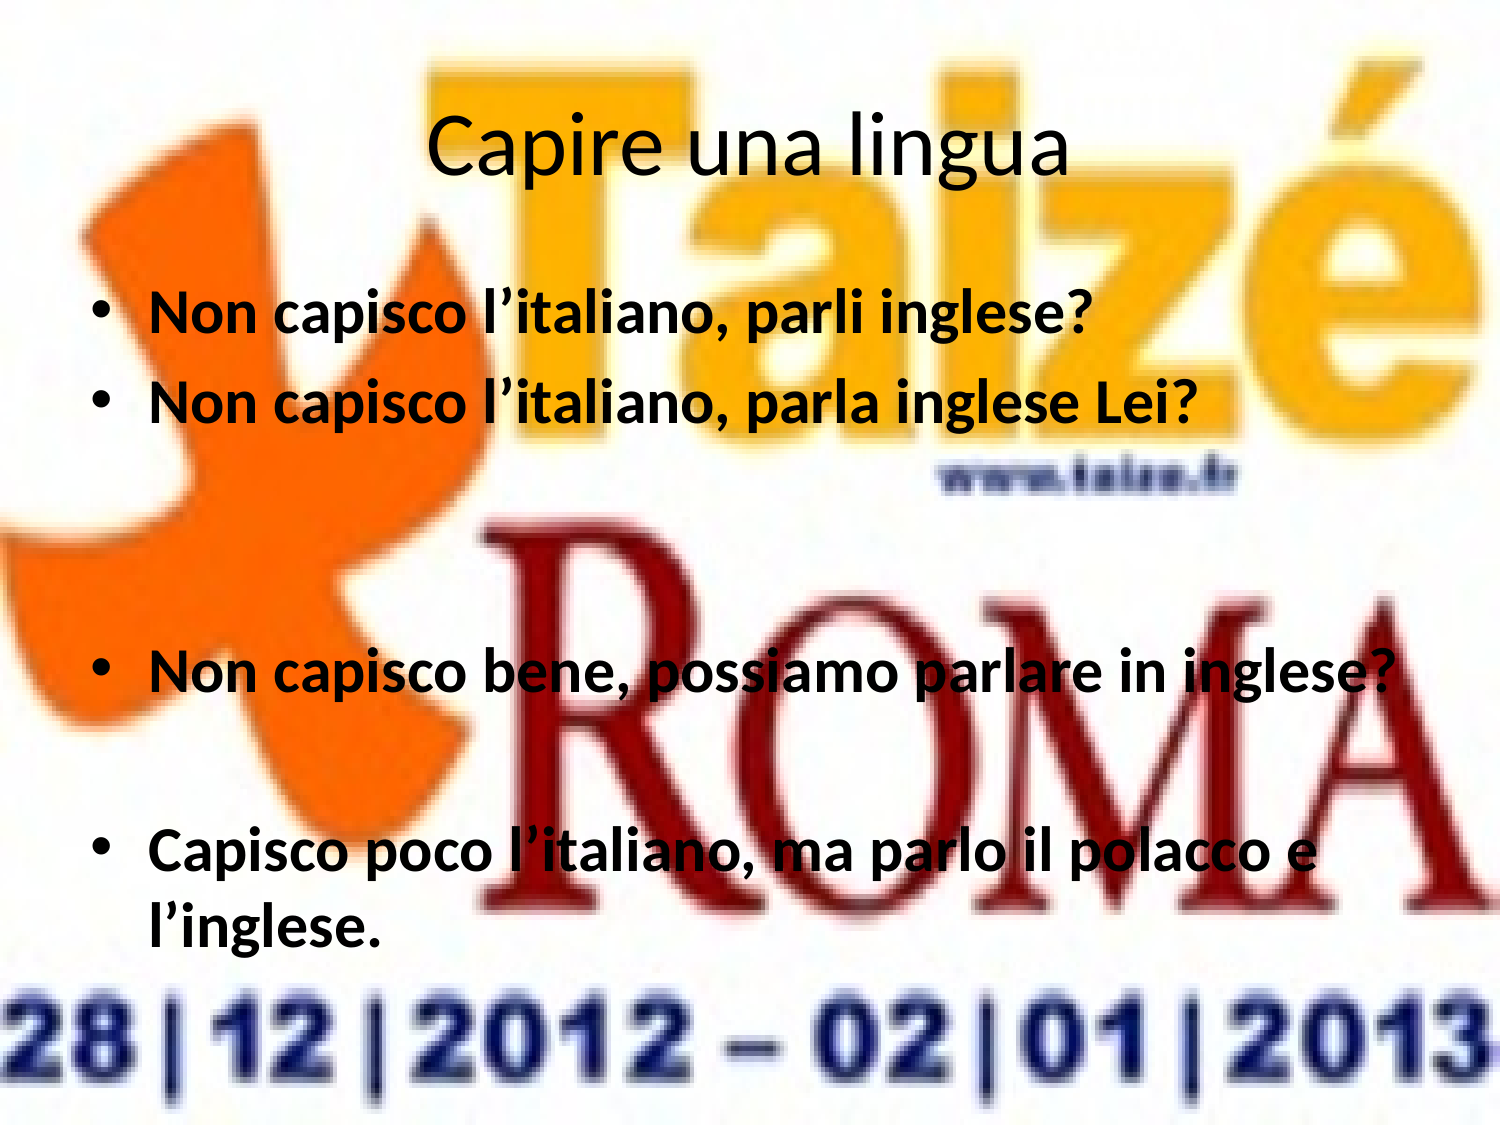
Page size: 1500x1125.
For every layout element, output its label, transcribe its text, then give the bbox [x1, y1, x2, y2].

title Capire una lingua [75, 45, 1425, 233]
list Non capisco l’italiano, parli inglese? Non capisco l’italiano, parla inglese Lei? Non capisco bene, possiamo parlare in inglese? Capisco poco l’italiano, ma parlo il polacco e l’inglese. [75, 262, 1425, 1005]
picture [0, 0, 1500, 1125]
